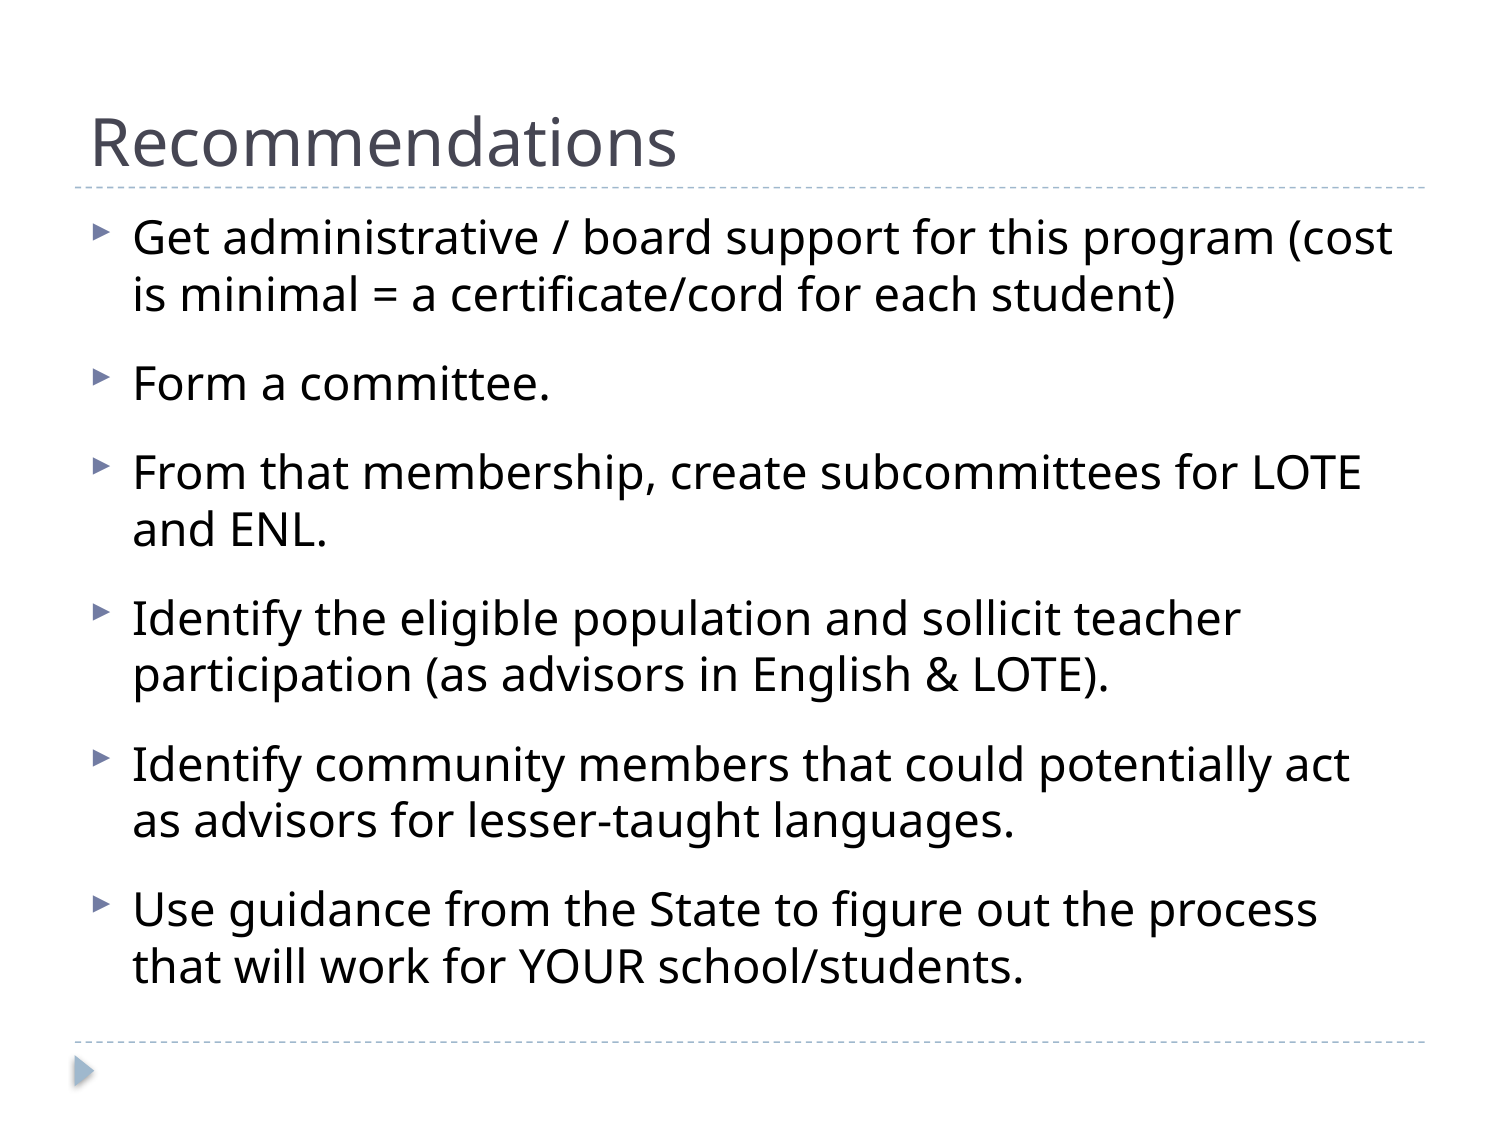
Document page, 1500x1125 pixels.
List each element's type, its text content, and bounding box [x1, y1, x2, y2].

title Recommendations [75, 37, 1425, 188]
list Get administrative / board support for this program (cost is minimal = a certificate/cord for each student) Form a committee. From that membership, create subcommittees for LOTE and ENL. Identify the eligible population and sollicit teacher participation (as advisors in English & LOTE). Identify community members that could potentially act as advisors for lesser-taught languages. Use guidance from the State to figure out the process that will work for YOUR school/students. [75, 200, 1425, 1010]
